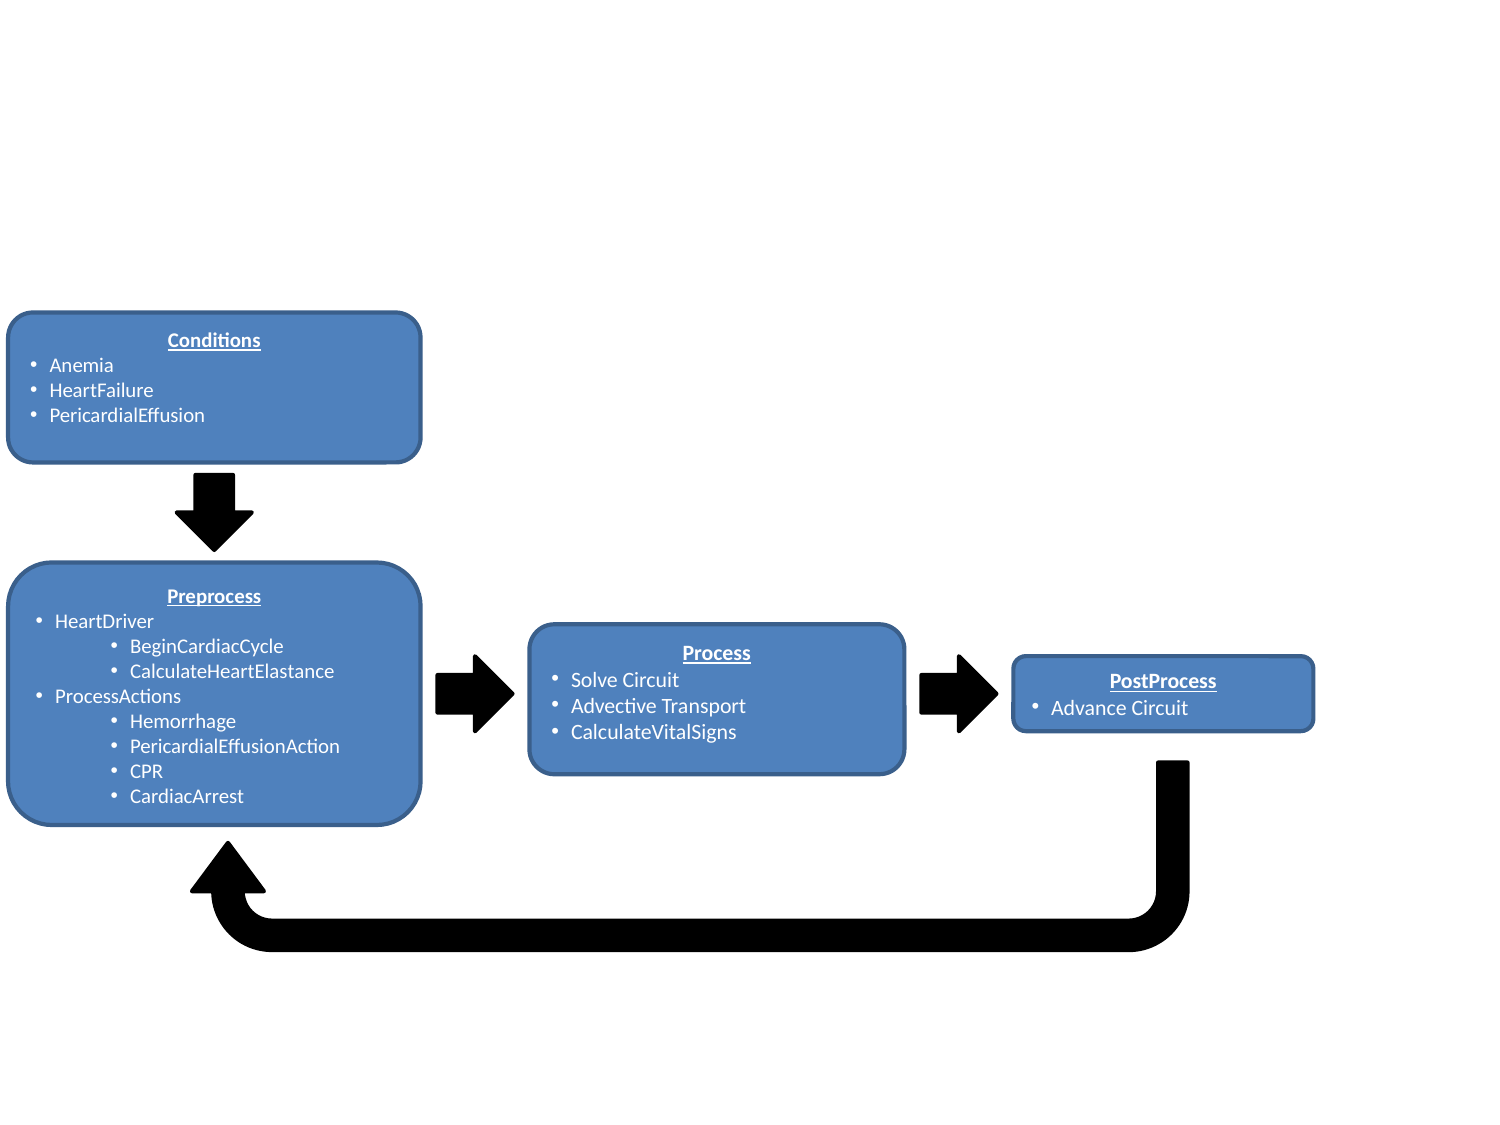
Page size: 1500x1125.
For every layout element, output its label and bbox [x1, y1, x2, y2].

text_box [7, 312, 1314, 951]
